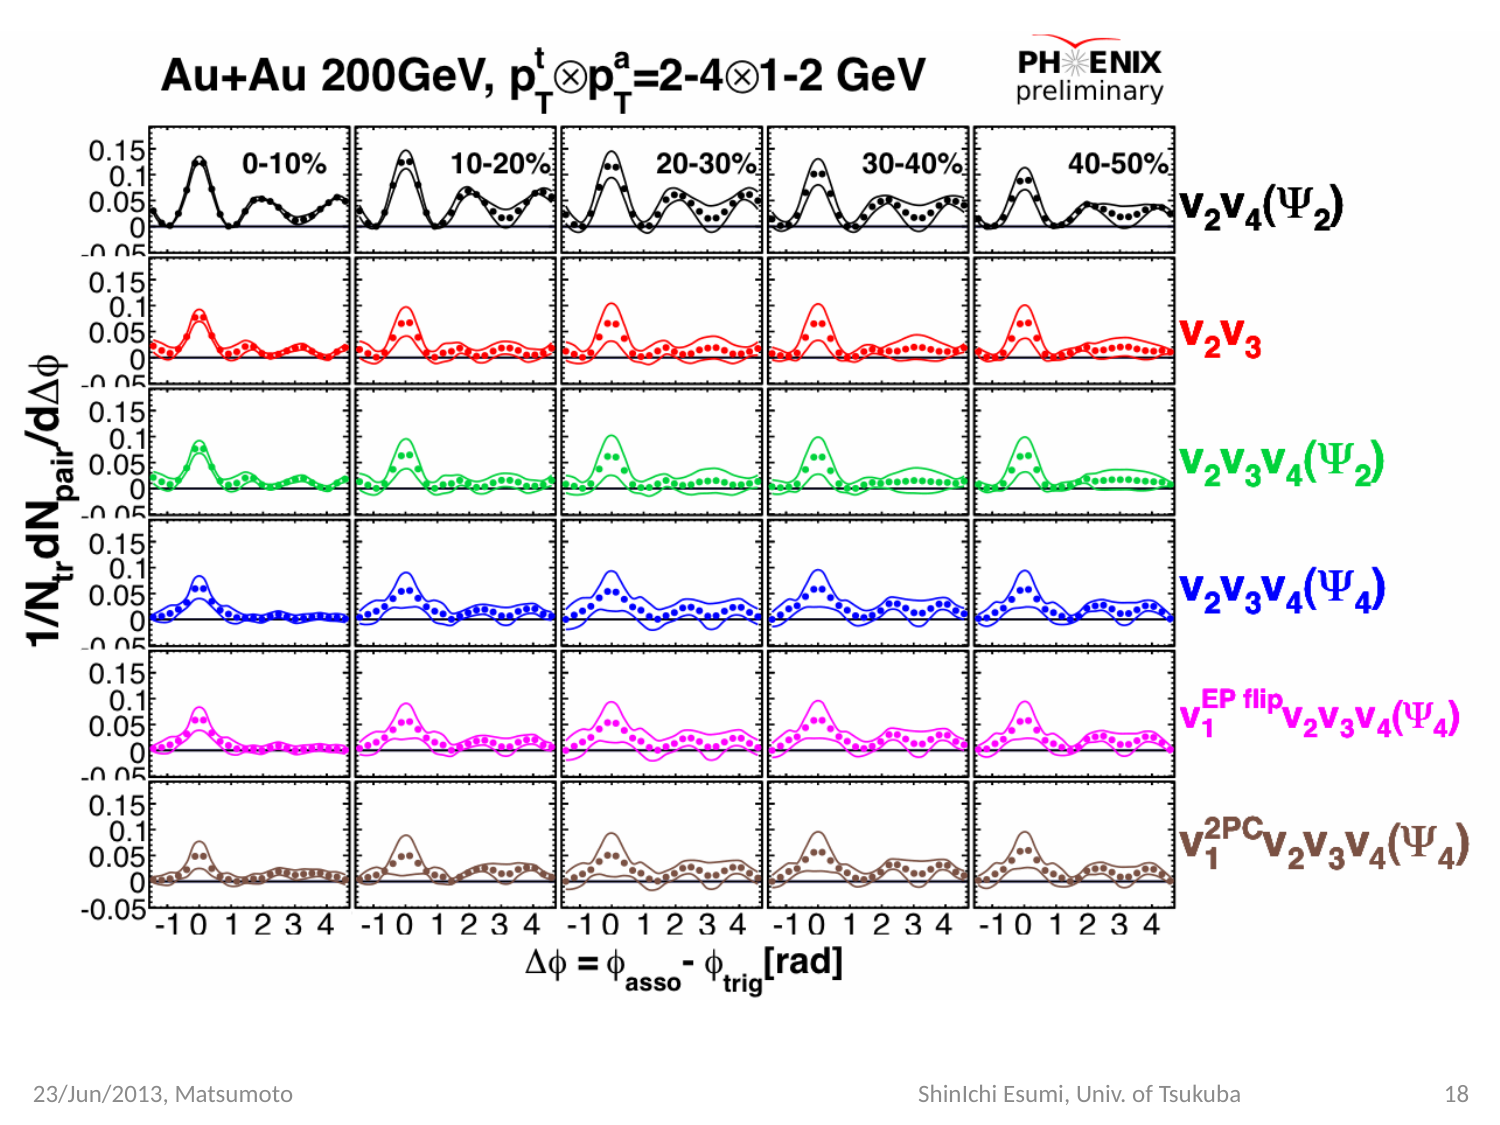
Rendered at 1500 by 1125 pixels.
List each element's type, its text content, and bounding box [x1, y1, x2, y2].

slide_number 23/Jun/2013, Matsumoto [17, 1073, 463, 1113]
slide_number 18 [1309, 1073, 1485, 1113]
picture [0, 30, 1500, 1001]
footer ShinIchi Esumi, Univ. of Tsukuba [886, 1073, 1274, 1113]
